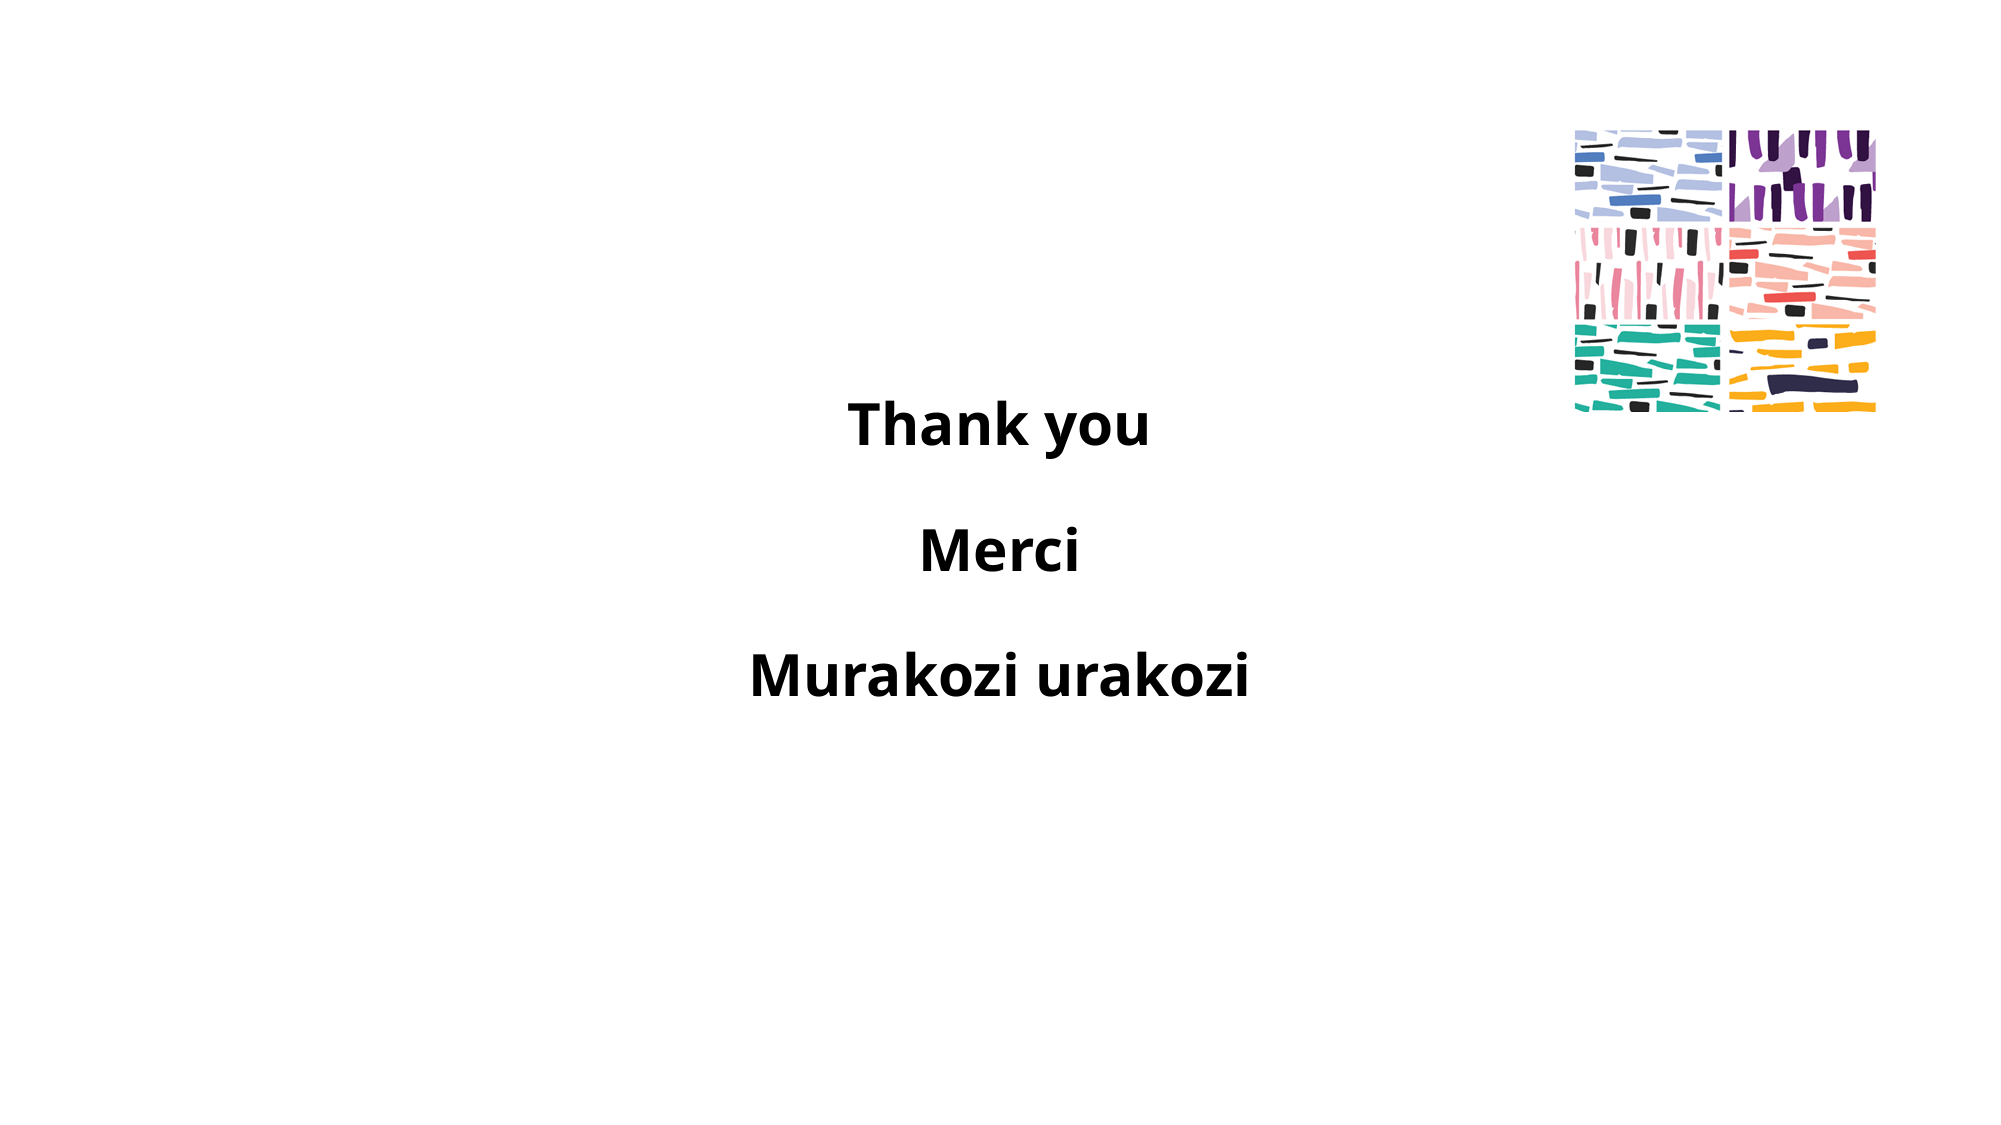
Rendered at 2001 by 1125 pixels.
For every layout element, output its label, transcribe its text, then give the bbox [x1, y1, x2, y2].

title Thank you Merci Murakozi urakozi [0, 478, 2000, 696]
picture [1573, 126, 1876, 412]
